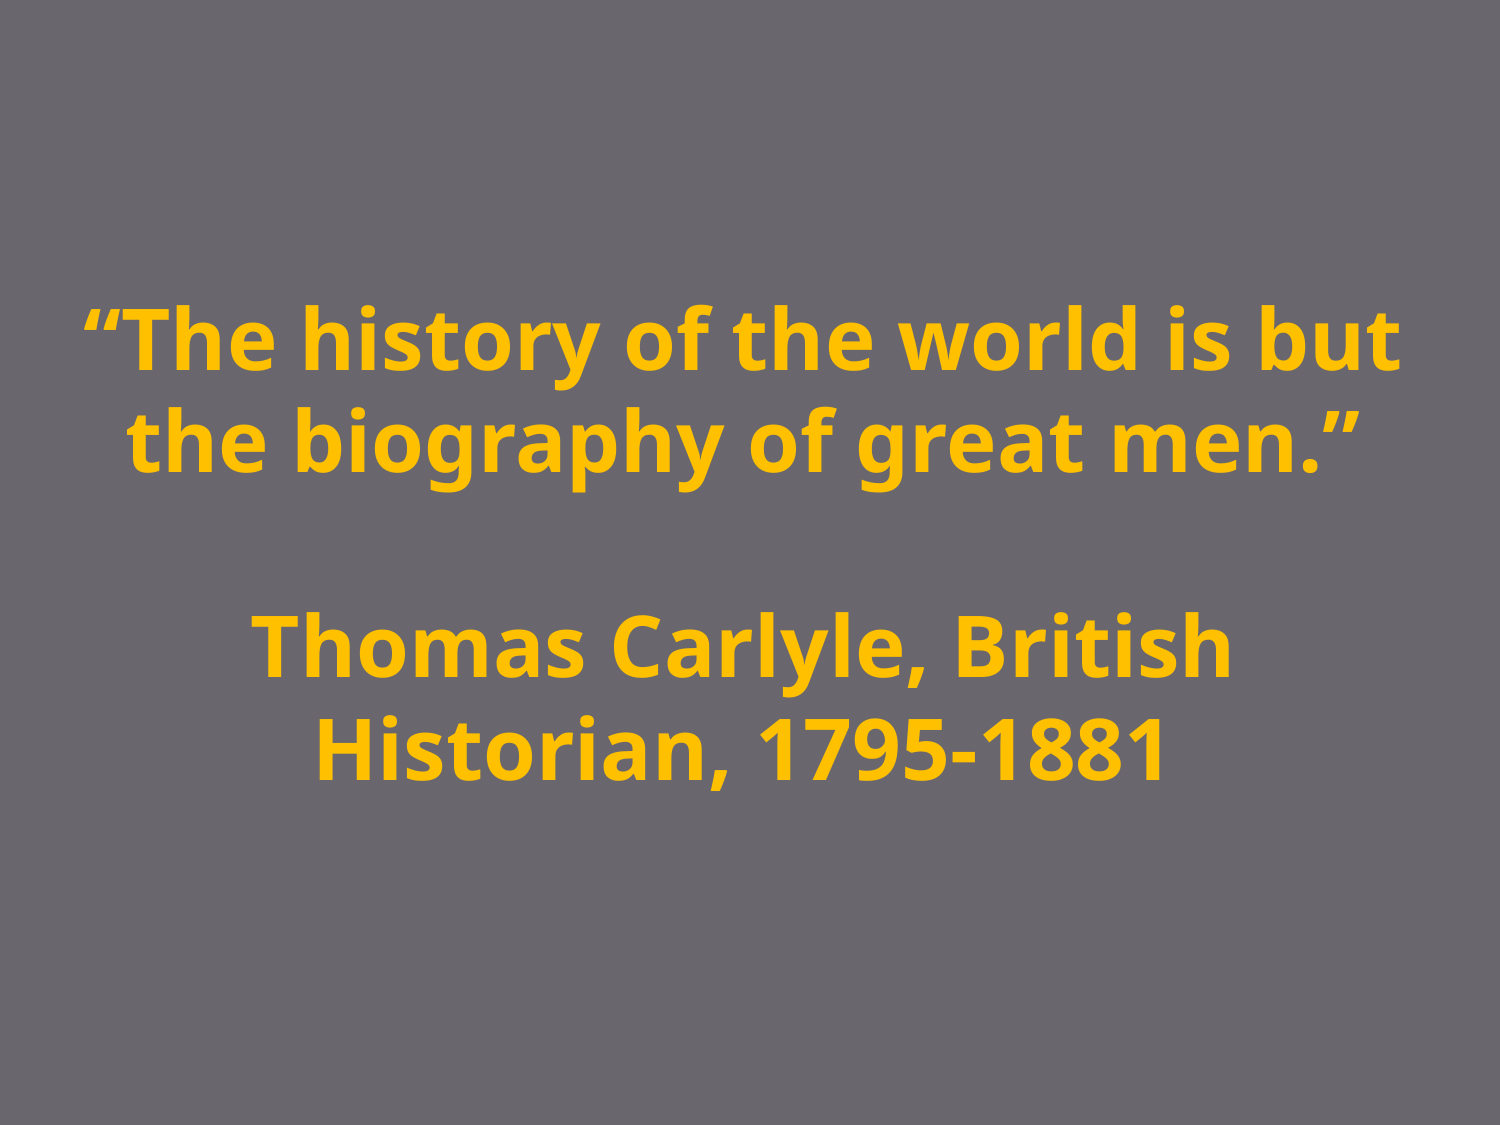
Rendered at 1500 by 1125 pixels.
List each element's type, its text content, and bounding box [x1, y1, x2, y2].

title “The history of the world is but the biography of great men.” Thomas Carlyle, British Historian, 1795-1881 [62, 45, 1425, 1038]
